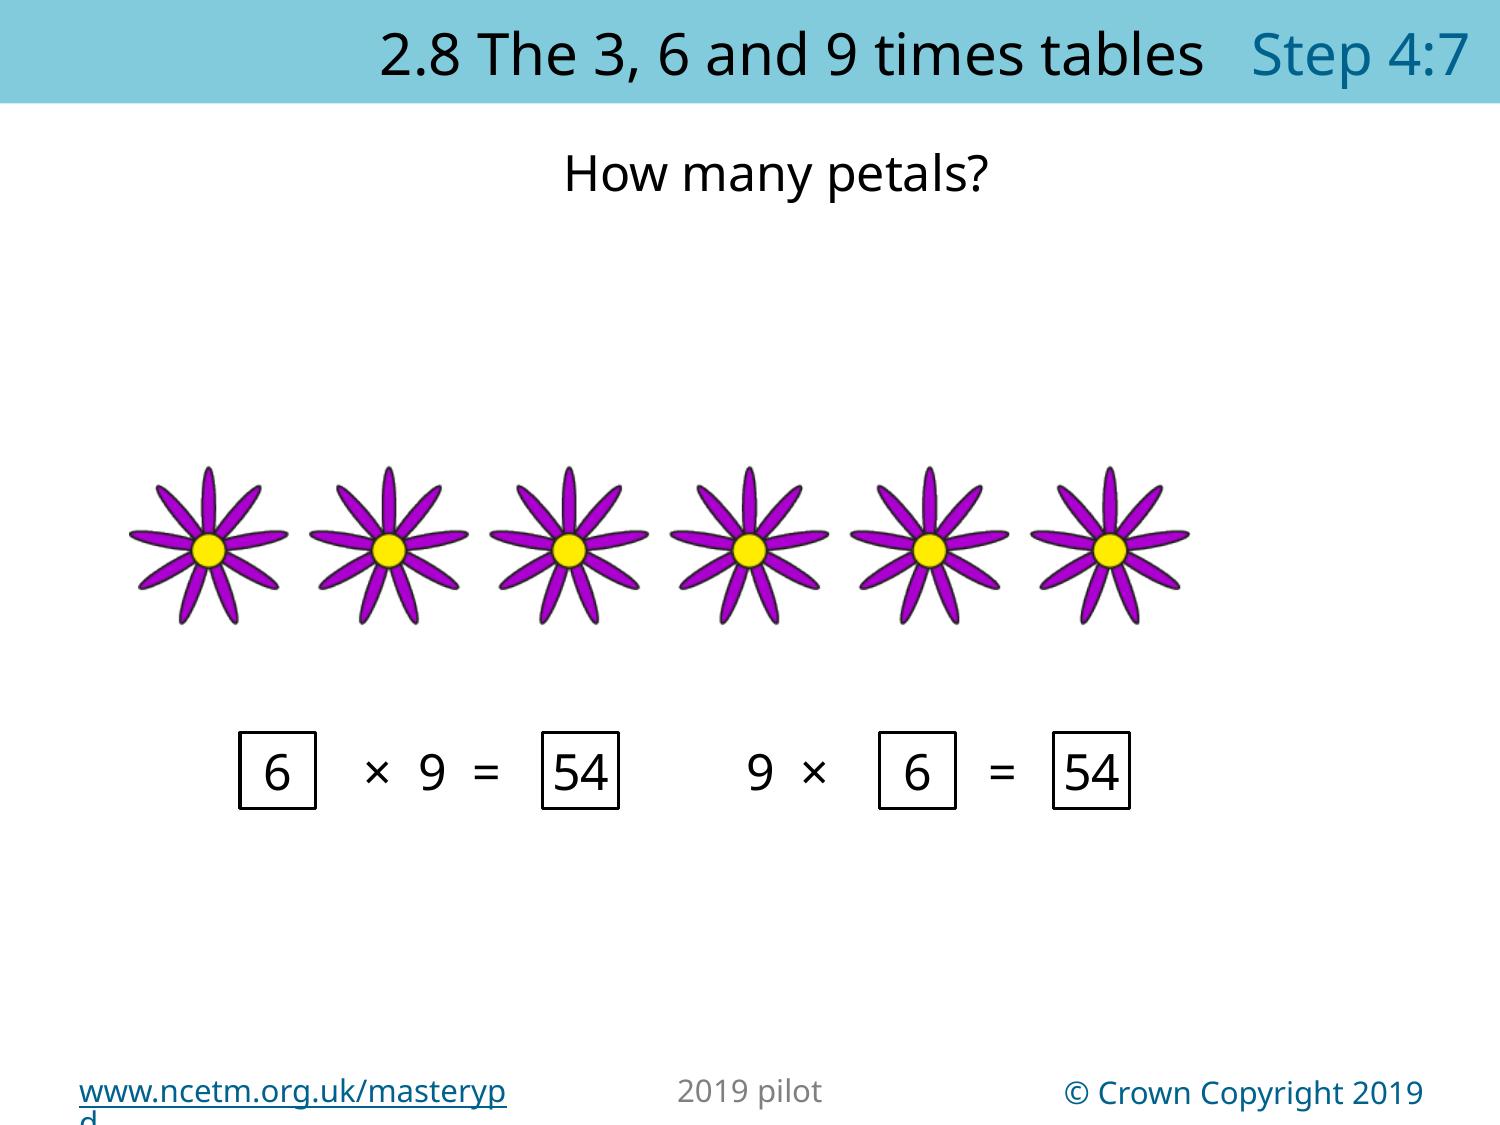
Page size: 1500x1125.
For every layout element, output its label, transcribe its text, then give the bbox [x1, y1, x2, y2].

text_box 54 [619, 732, 625, 808]
text_box 54 [1130, 732, 1135, 808]
text_box = [973, 732, 1033, 808]
text_box 9 × [731, 732, 871, 808]
text_box 54 [1048, 732, 1053, 808]
list 2.8 The 3, 6 and 9 times tables Step 4:7 [0, 0, 1500, 104]
text_box [240, 732, 316, 809]
text_box How many petals? [548, 134, 1005, 209]
text_box × 9 = [349, 732, 517, 808]
text_box 54 [537, 732, 542, 808]
picture [129, 459, 1371, 630]
text_box [542, 732, 619, 809]
text_box [879, 732, 956, 809]
text_box [1053, 732, 1130, 809]
